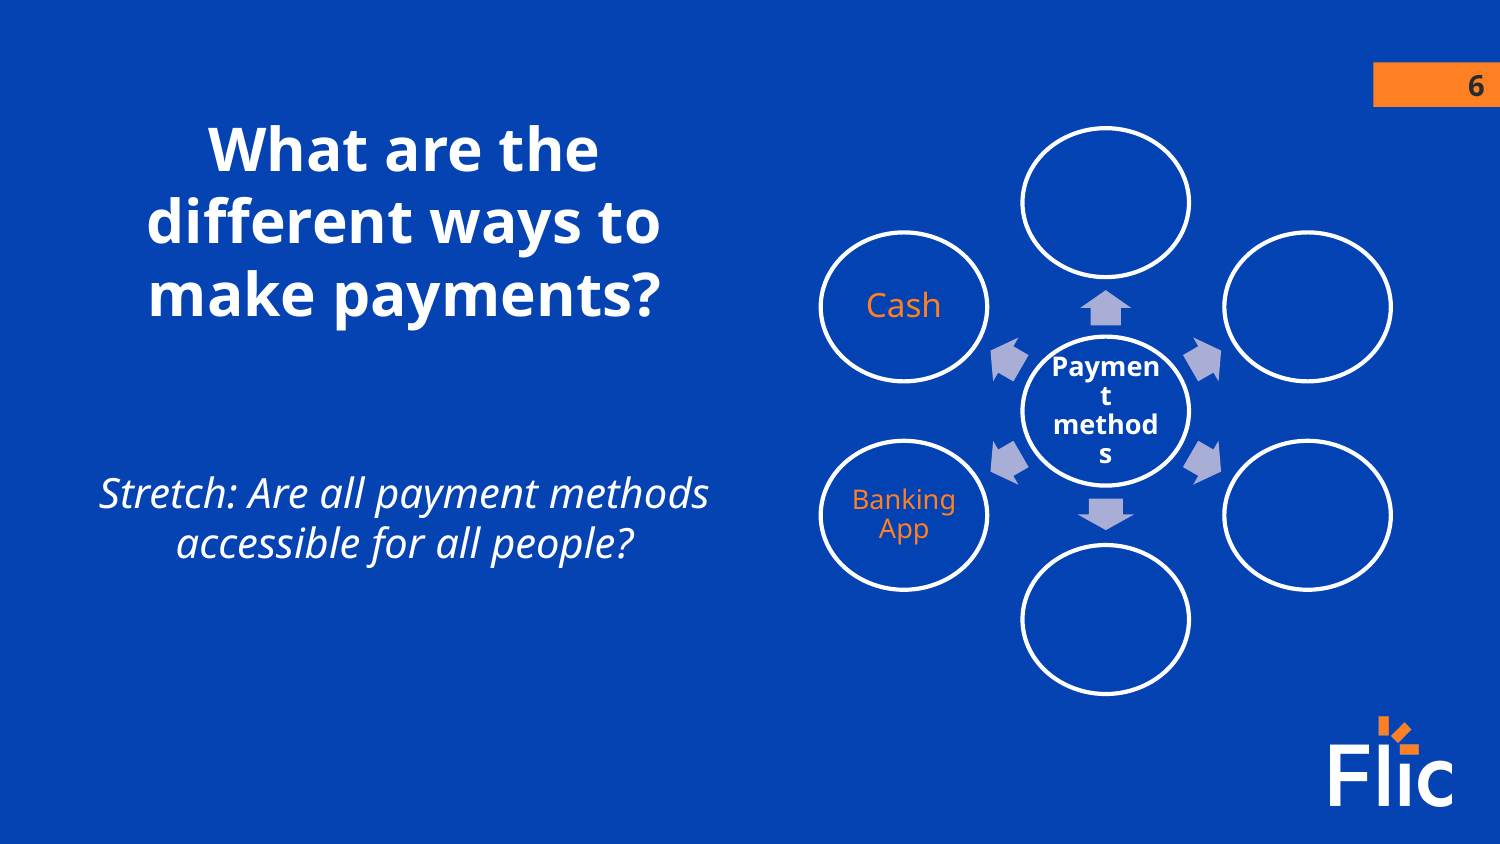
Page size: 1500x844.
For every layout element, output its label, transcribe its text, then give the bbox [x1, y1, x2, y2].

picture [1330, 716, 1452, 807]
text_box What are the different ways to make payments? [67, 103, 742, 336]
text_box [820, 127, 1392, 695]
text_box Stretch: Are all payment methods accessible for all people? [67, 459, 742, 575]
slide_number 6 [1422, 66, 1500, 104]
